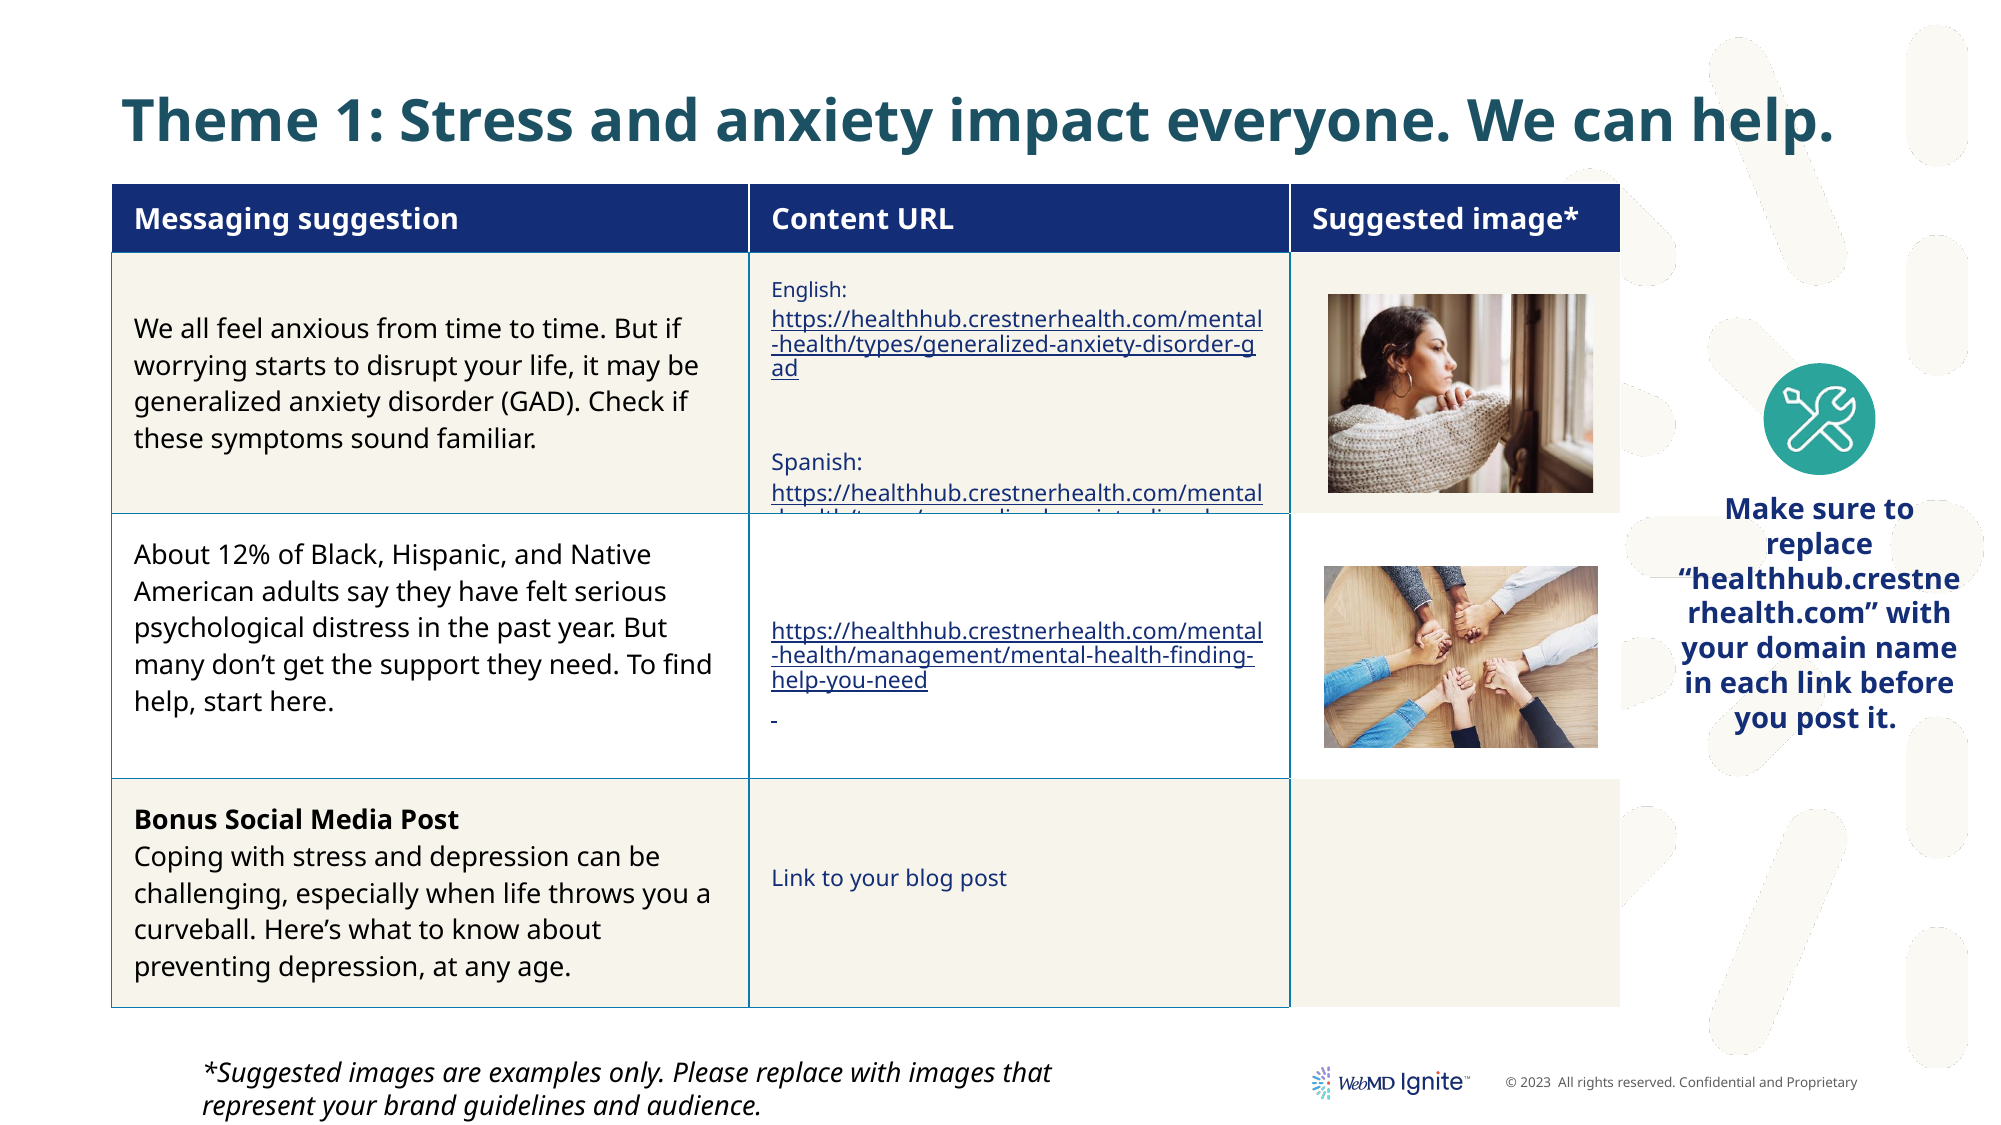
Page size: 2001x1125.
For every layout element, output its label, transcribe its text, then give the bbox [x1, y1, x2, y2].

picture [1327, 294, 1594, 493]
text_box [1763, 362, 1876, 476]
table_header Suggested image* [1291, 184, 1620, 252]
table_header Content URL [750, 184, 1289, 252]
table_cell Link to your blog post [750, 779, 1289, 1007]
table_cell Bonus Social Media Post Coping with stress and depression can be challenging, especially when life throws you a curveball. Here’s what to know about preventing depression, at any age. [112, 779, 748, 1007]
text_box *Suggested images are examples only. Please replace with images that represent your brand guidelines and audience. [187, 1040, 1083, 1125]
picture [1308, 1063, 1474, 1103]
table_header Messaging suggestion [112, 184, 748, 252]
table_cell We all feel anxious from time to time. But if worrying starts to disrupt your life, it may be generalized anxiety disorder (GAD). Check if these symptoms sound familiar. [112, 253, 748, 513]
table_cell [1291, 514, 1620, 778]
text_box Make sure to replace “healthhub.crestnerhealth.com” with your domain name in each link before you post it. [1657, 474, 1982, 750]
title Theme 1: Stress and anxiety impact everyone. We can help. [121, 0, 1864, 166]
picture [1323, 565, 1598, 749]
table_cell https://healthhub.crestnerhealth.com/mental-health/management/mental-health-finding-help-you-need [750, 514, 1289, 778]
table_cell [1291, 779, 1620, 1007]
table_cell English: https://healthhub.crestnerhealth.com/mental-health/types/generalized-anxiety-disorder-gad Spanish: https://healthhub.crestnerhealth.com/mental-health/types/generalized-anxiety-disorder-gad?language_content_entity=es [750, 253, 1289, 513]
table_cell About 12% of Black, Hispanic, and Native American adults say they have felt serious psychological distress in the past year. But many don’t get the support they need. To find help, start here. [112, 514, 748, 778]
table_cell [1291, 253, 1620, 513]
